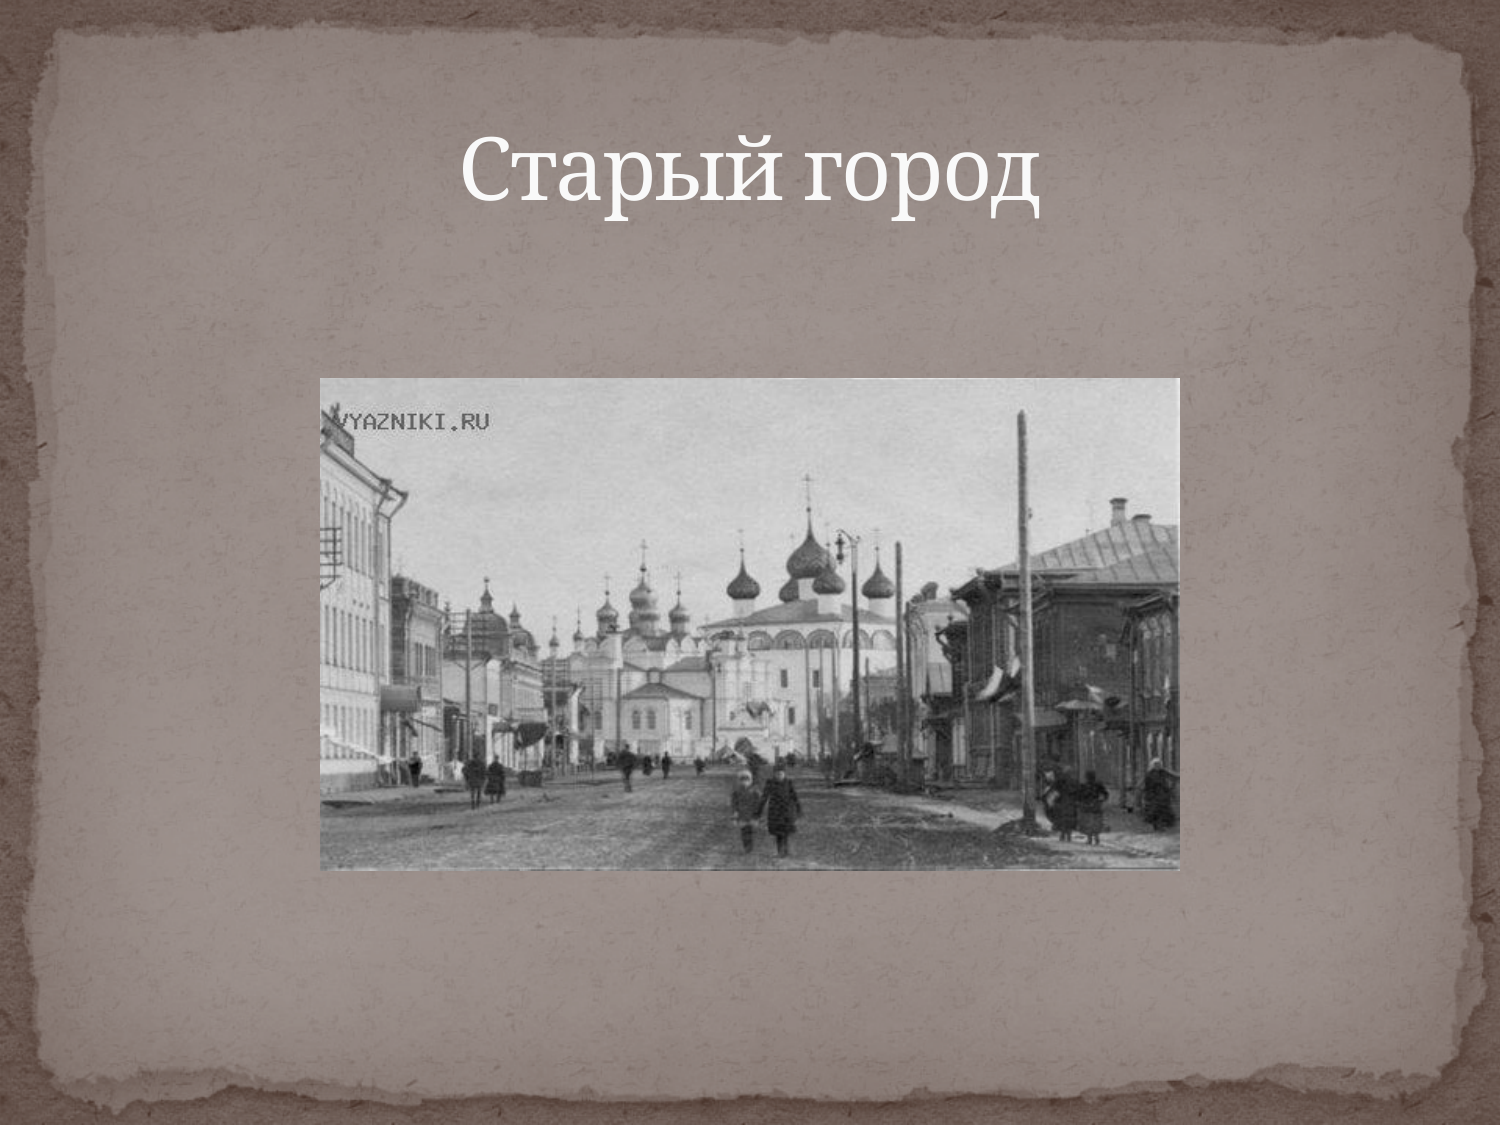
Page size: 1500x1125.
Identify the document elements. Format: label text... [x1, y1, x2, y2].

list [323, 381, 1179, 870]
title Старый город [74, 24, 1425, 225]
